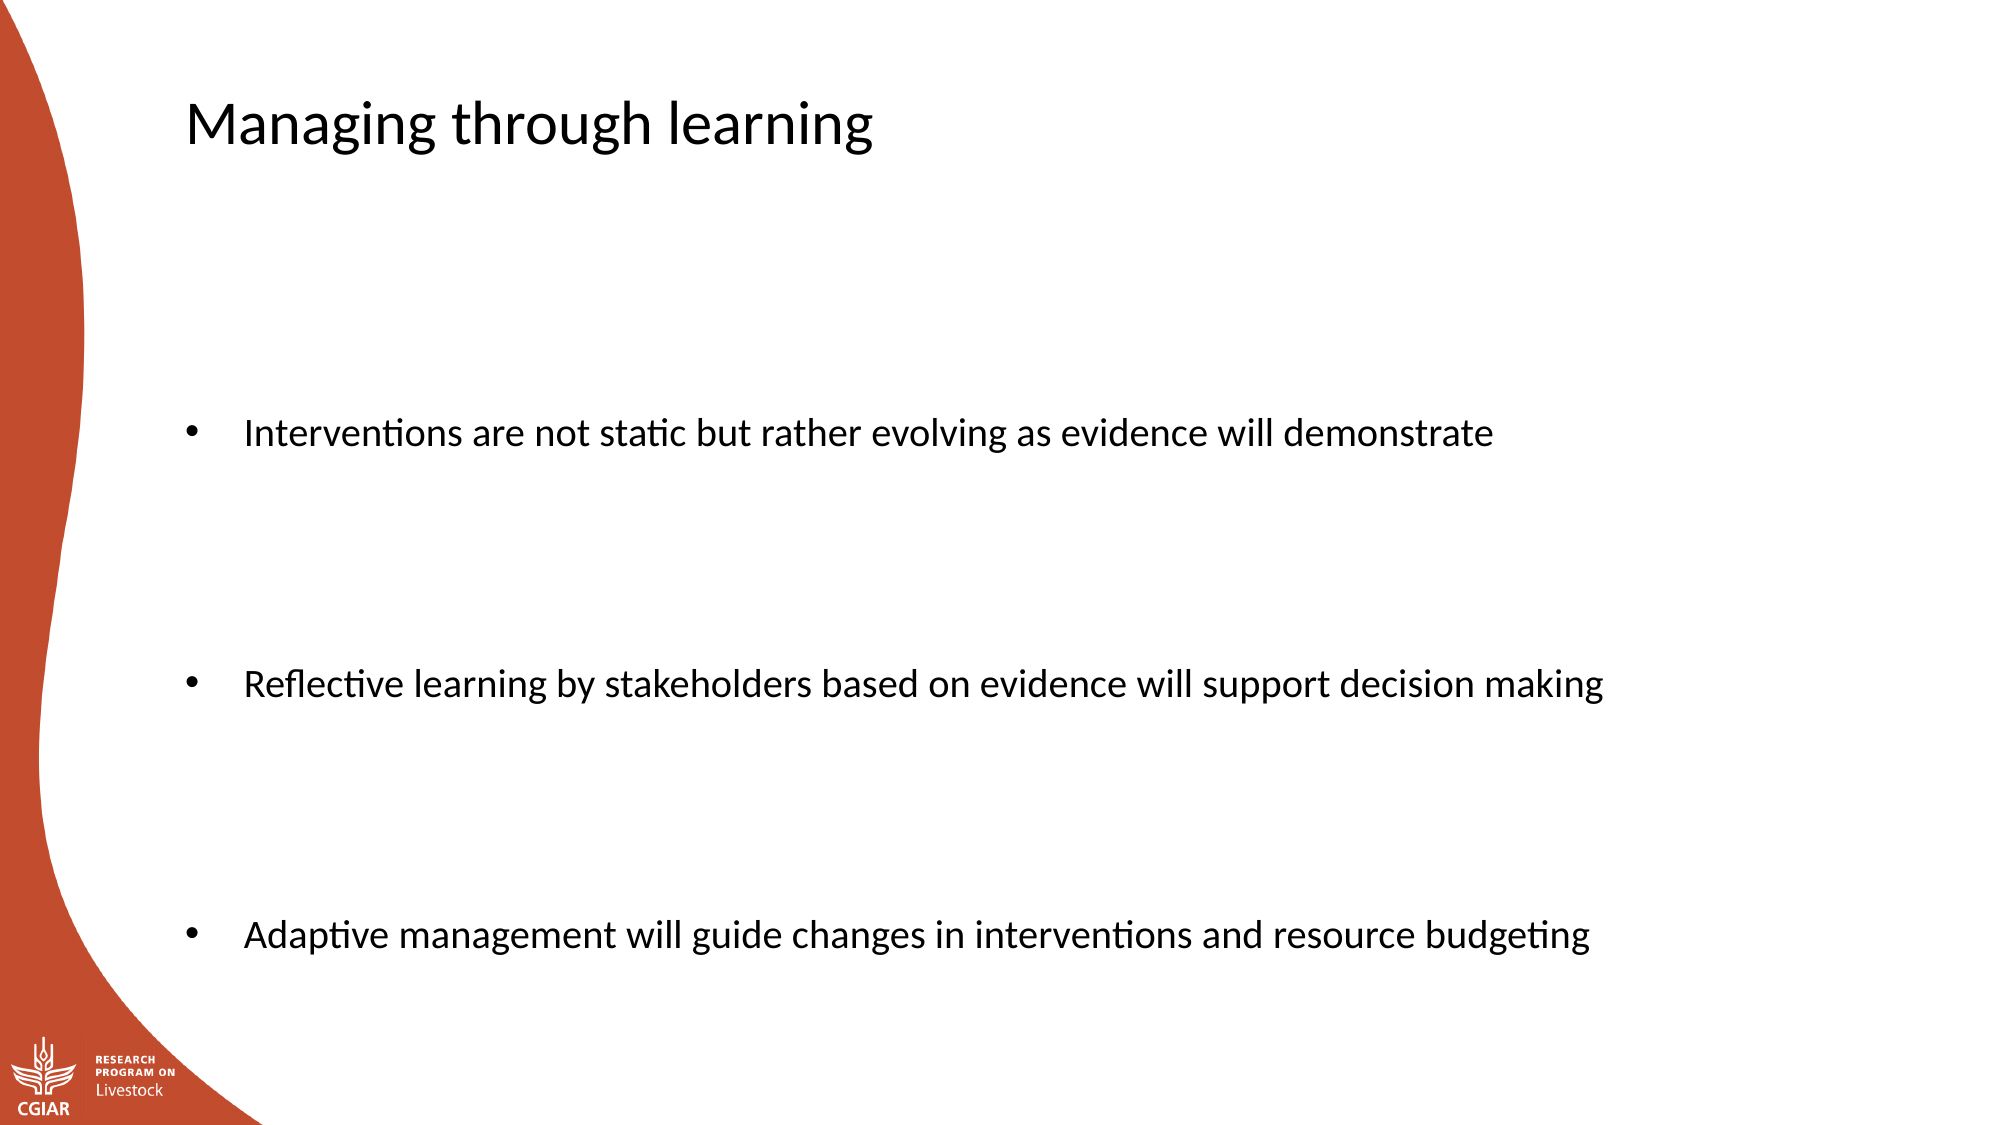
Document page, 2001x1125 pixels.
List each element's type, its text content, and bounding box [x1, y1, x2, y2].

list Interventions are not static but rather evolving as evidence will demonstrate Reflective learning by stakeholders based on evidence will support decision making Adaptive management will guide changes in interventions and resource budgeting [170, 350, 1883, 975]
list Managing through learning [170, 75, 1900, 263]
picture [0, 0, 263, 1125]
